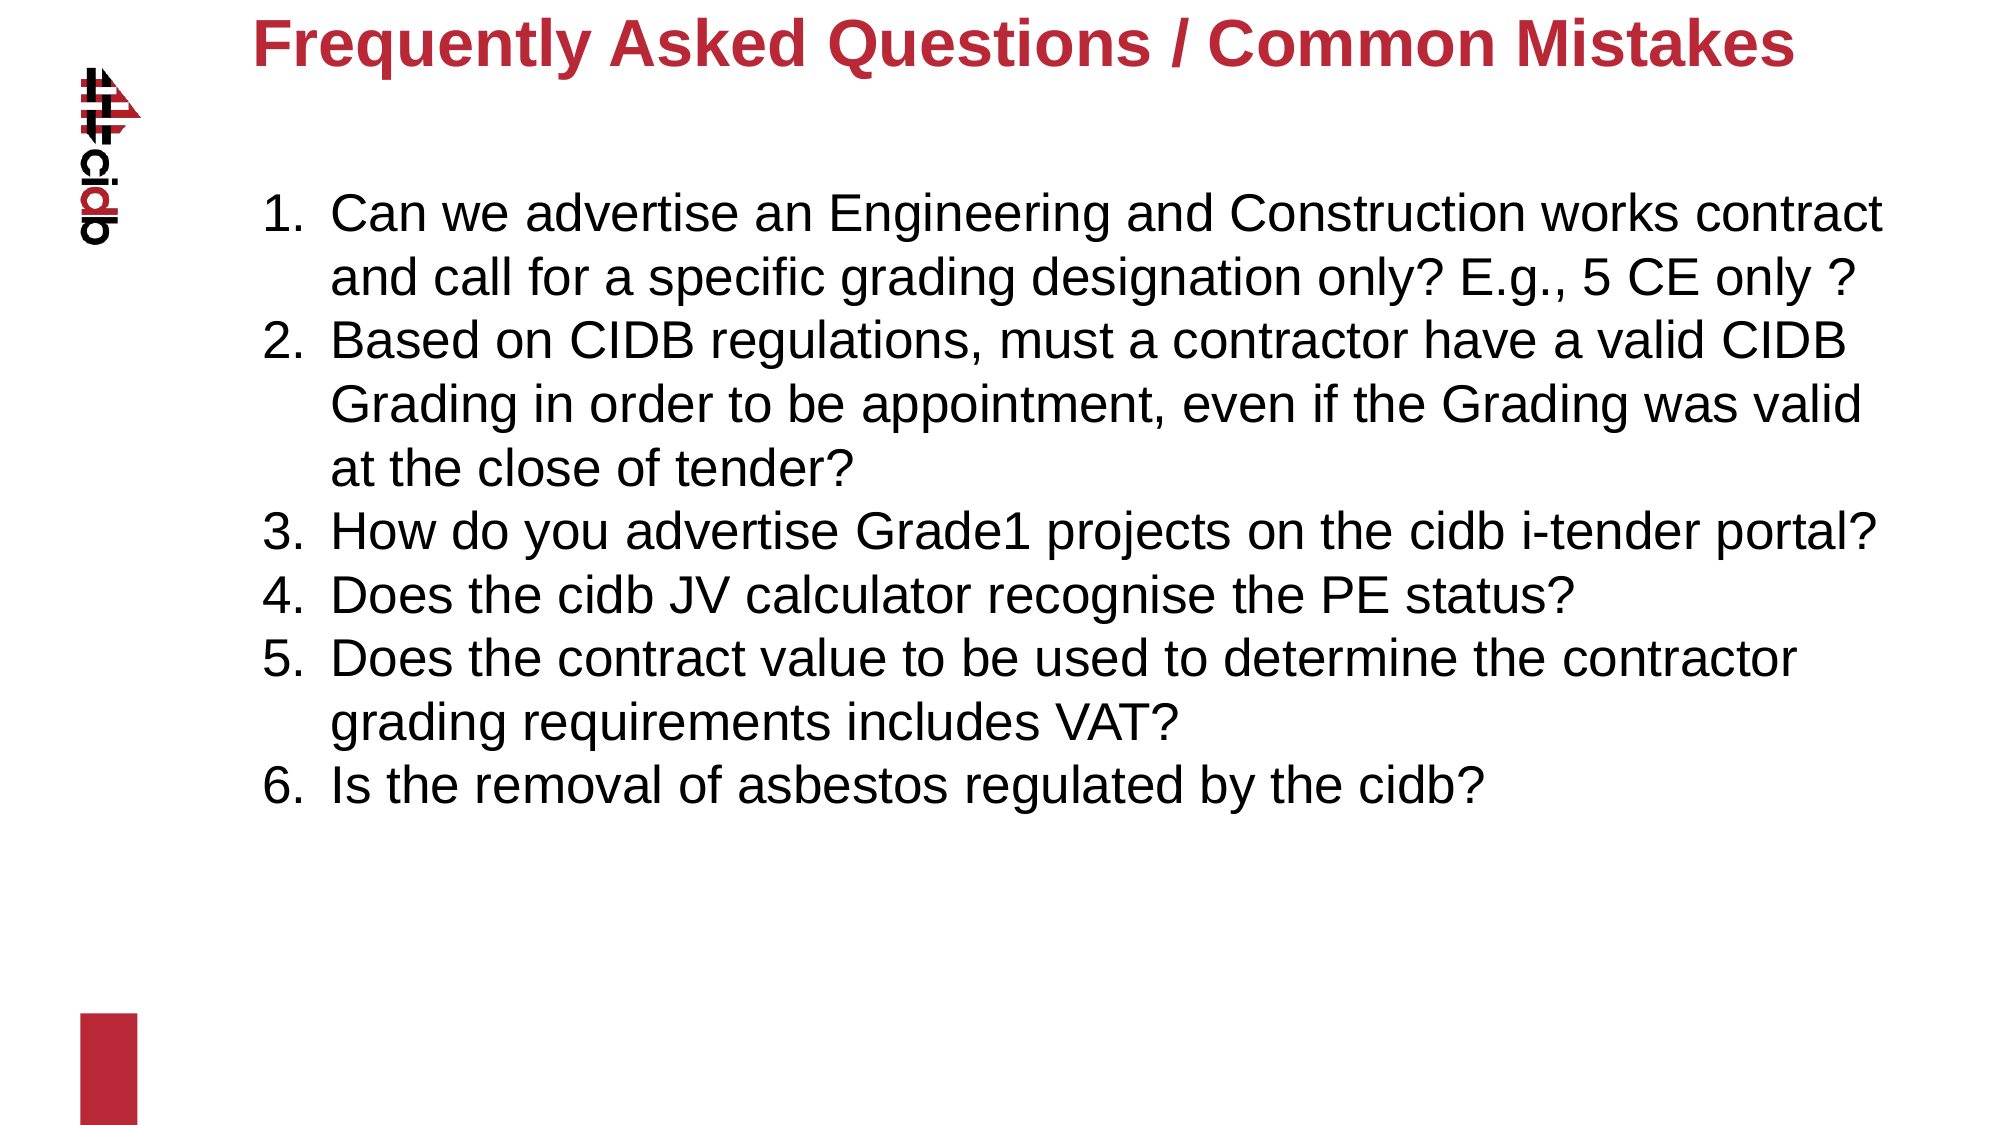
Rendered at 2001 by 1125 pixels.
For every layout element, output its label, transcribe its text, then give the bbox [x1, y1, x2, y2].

title Frequently Asked Questions / Common Mistakes [252, 0, 1838, 162]
list Can we advertise an Engineering and Construction works contract and call for a specific grading designation only? E.g., 5 CE only ? Based on CIDB regulations, must a contractor have a valid CIDB Grading in order to be appointment, even if the Grading was valid at the close of tender? How do you advertise Grade1 projects on the cidb i-tender portal? Does the cidb JV calculator recognise the PE status? Does the contract value to be used to determine the contractor grading requirements includes VAT? Is the removal of asbestos regulated by the cidb? [262, 178, 1888, 947]
picture [70, 60, 148, 253]
